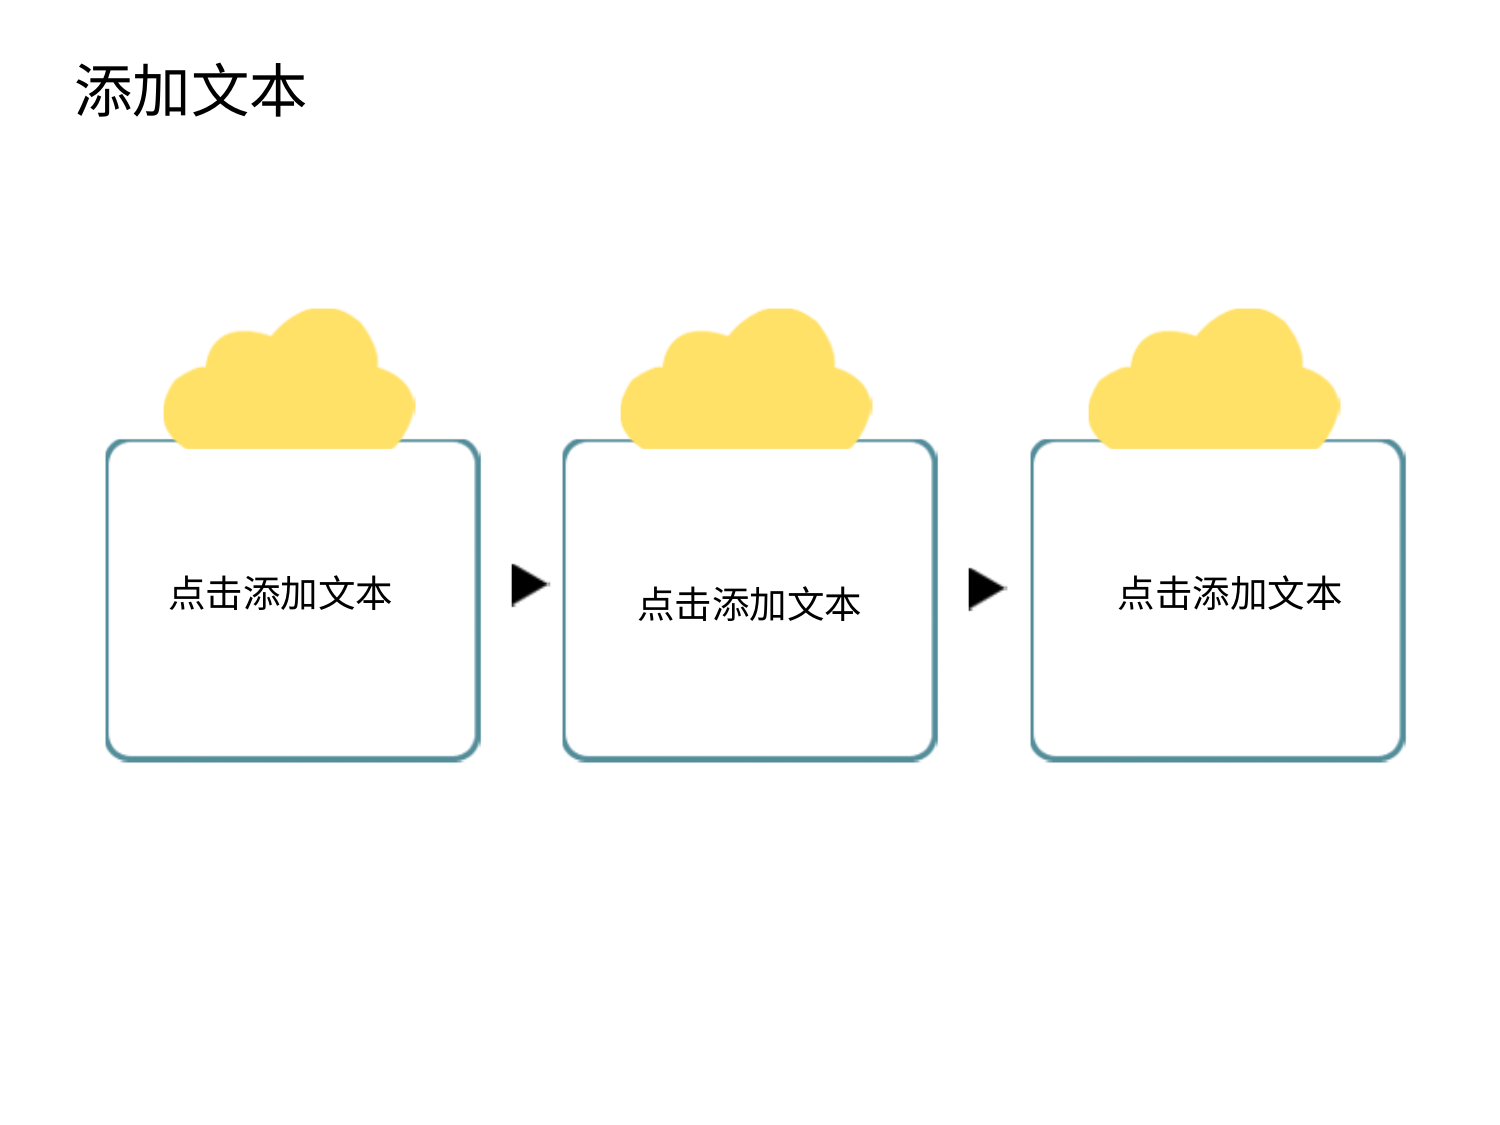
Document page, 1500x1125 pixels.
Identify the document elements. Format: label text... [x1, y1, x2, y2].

picture [70, 273, 1465, 809]
text_box 添加文本 [60, 46, 323, 132]
